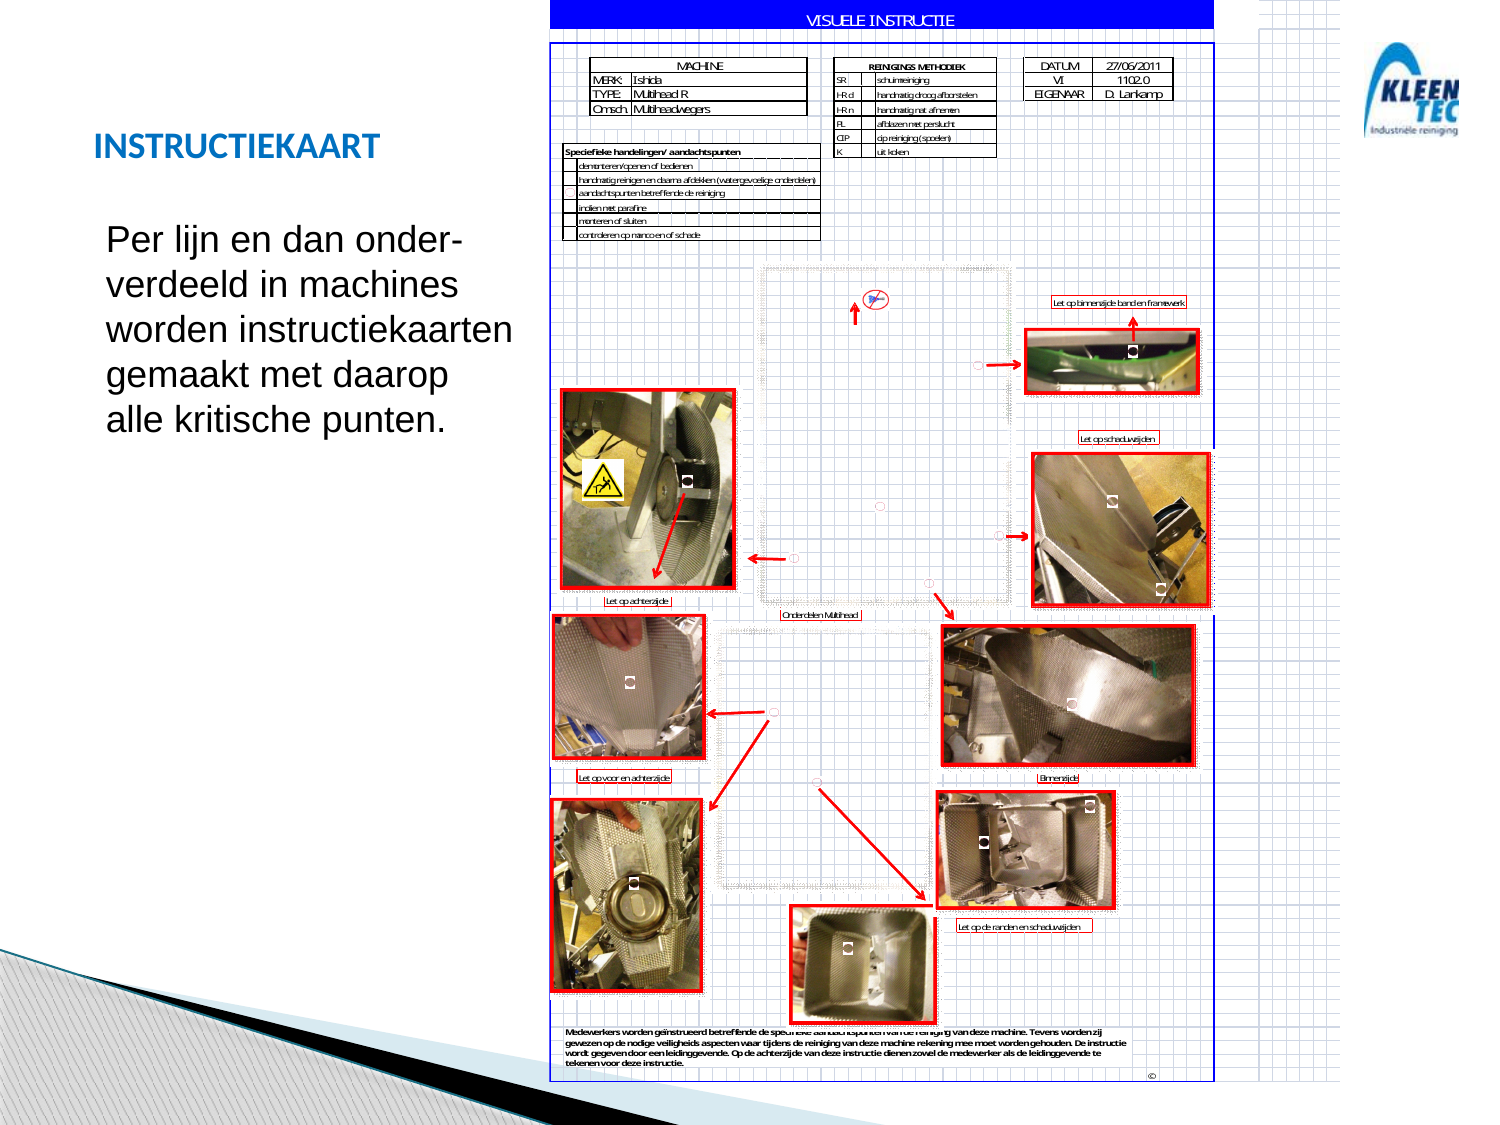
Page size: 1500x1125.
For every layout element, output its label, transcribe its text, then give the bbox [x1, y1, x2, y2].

text_box Per lijn en dan onder- verdeeld in machines worden instructiekaarten gemaakt met daarop alle kritische punten. [91, 208, 529, 493]
picture [1363, 42, 1459, 138]
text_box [549, 0, 1341, 1083]
text_box INSTRUCTIEKAART [78, 113, 396, 174]
